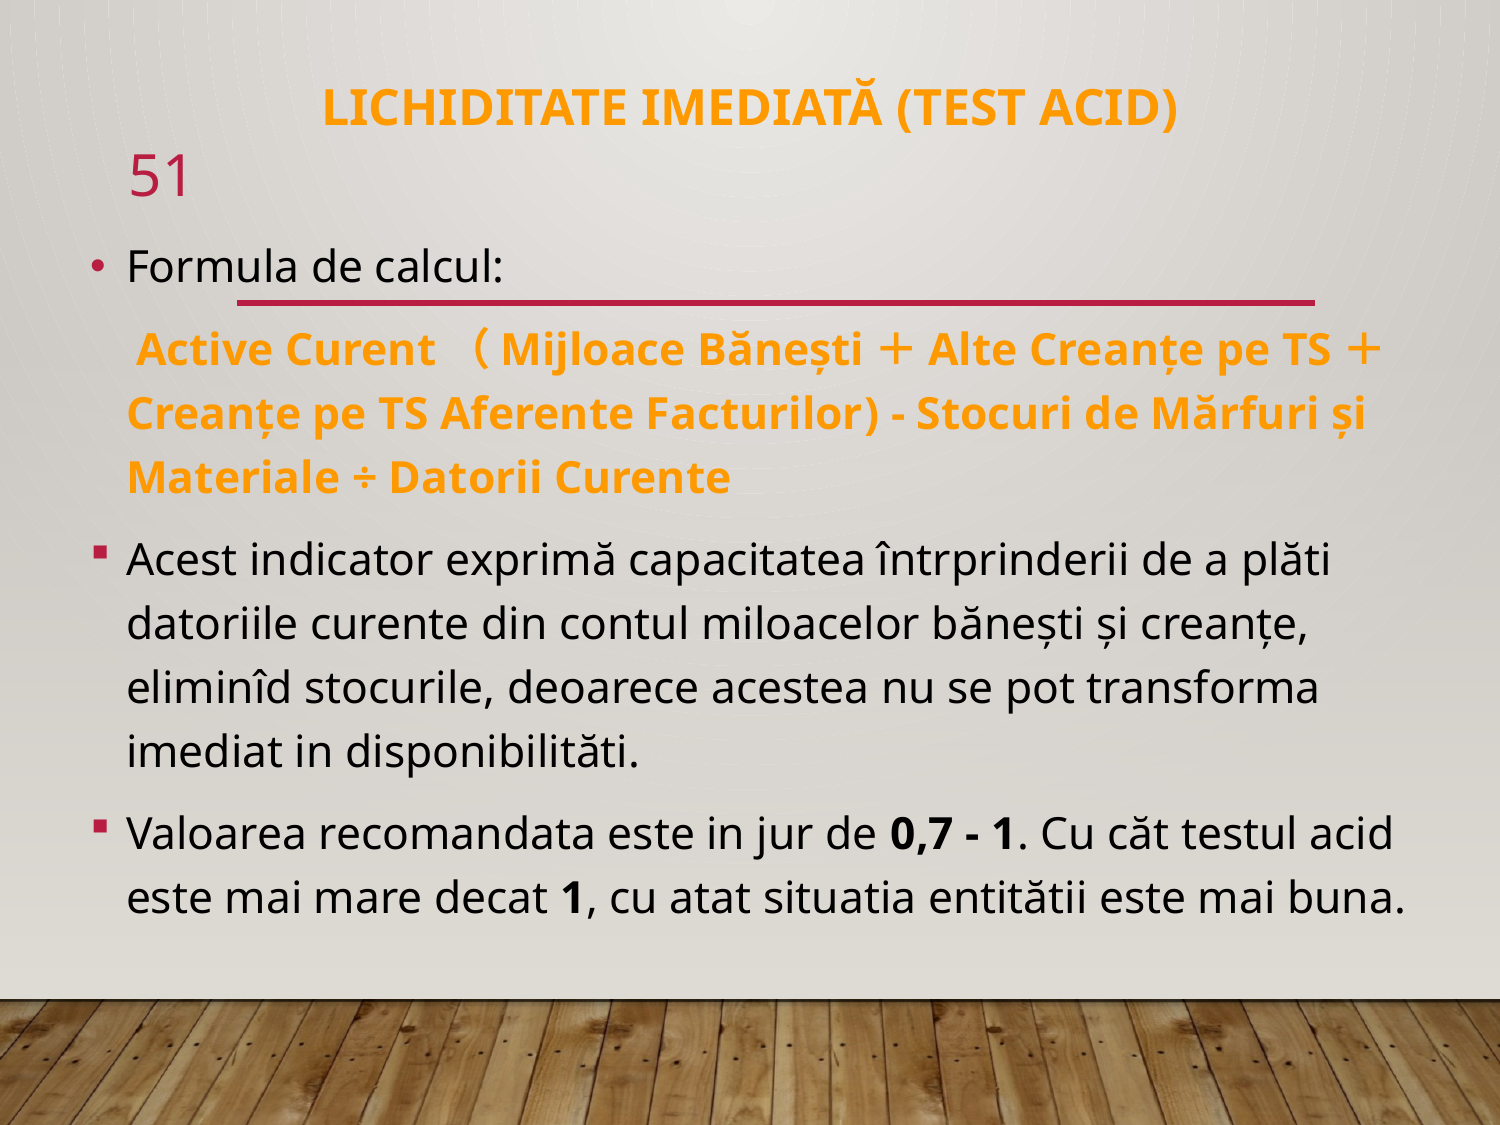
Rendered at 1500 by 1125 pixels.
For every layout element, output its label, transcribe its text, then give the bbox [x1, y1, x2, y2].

slide_number 51 [80, 131, 211, 214]
list Formula de calcul: Active Curent（Mijloace Bănești＋Alte Creanțe pe TS＋Creanțe pe TS Aferente Facturilor) - Stocuri de Mărfuri și Materiale ÷ Datorii Curente Acest indicator exprimă capacitatea întrprinderii de a plăti datoriile curente din contul miloacelor bănești și creanțe, eliminîd stocurile, deoarece acestea nu se pot transforma imediat in disponibilităti. Valoarea recomandata este in jur de 0,7 - 1. Cu căt testul acid este mai mare decat 1, cu atat situatia entitătii este mai buna. [75, 220, 1425, 963]
title LICHIDITATE IMEDIATĂ (TEST ACID) [75, 75, 1425, 197]
picture [0, 999, 1500, 1125]
